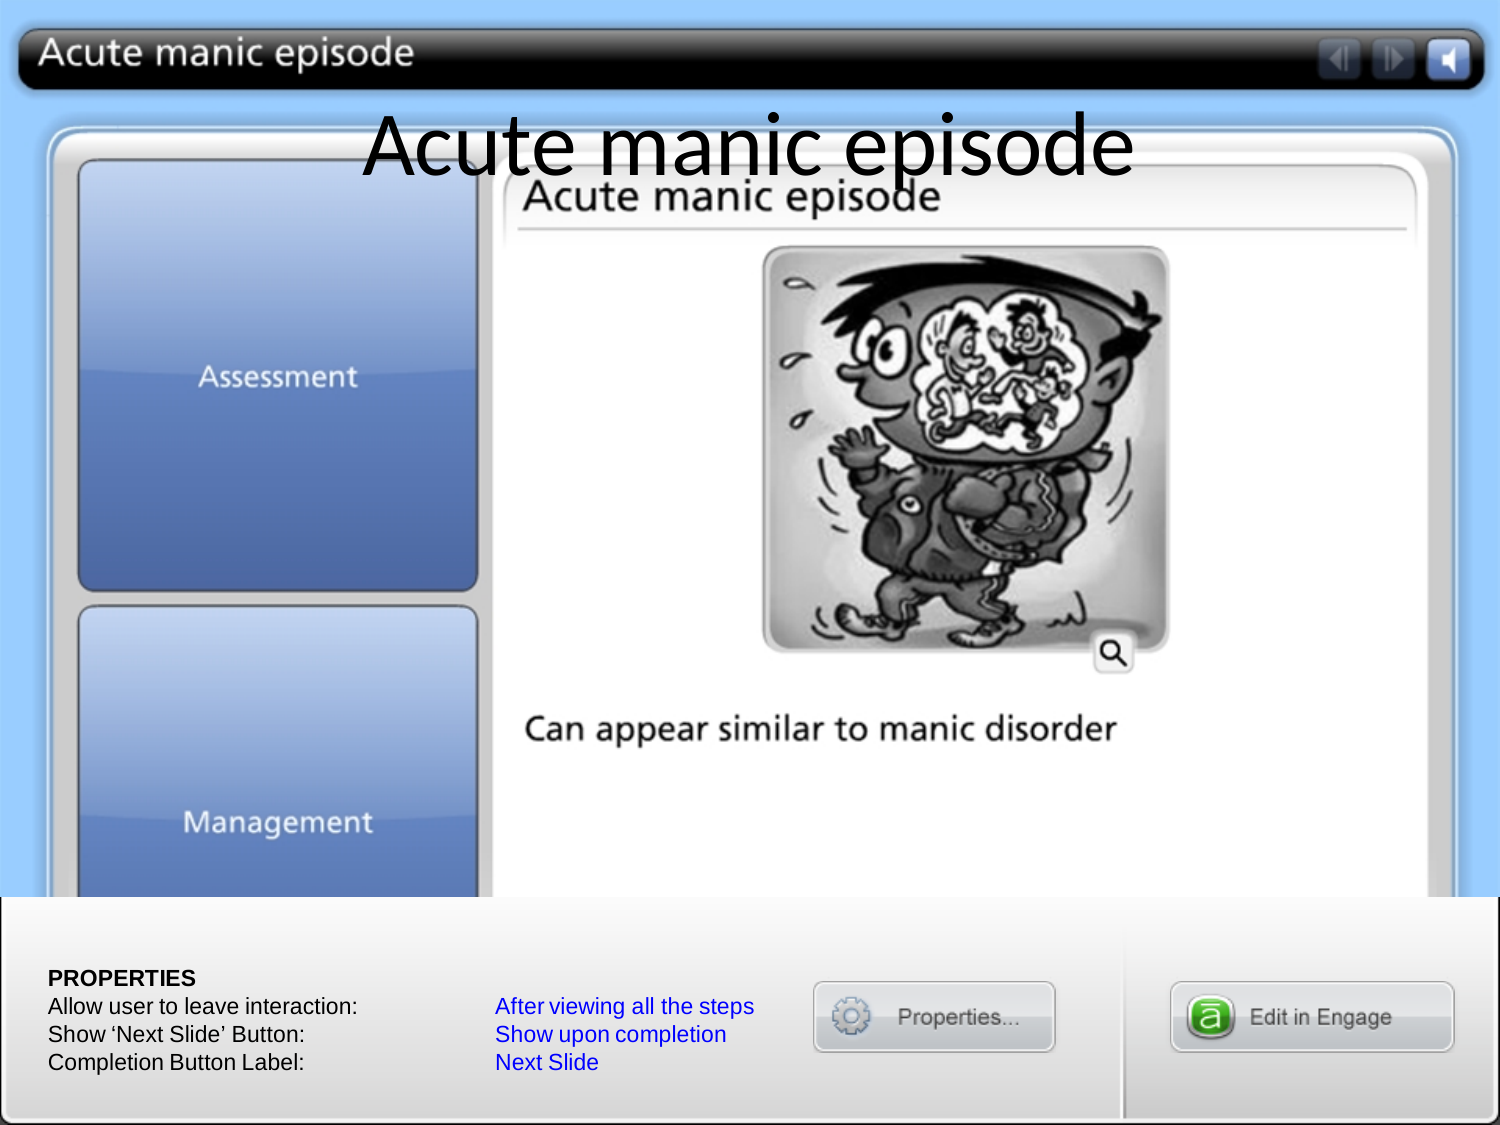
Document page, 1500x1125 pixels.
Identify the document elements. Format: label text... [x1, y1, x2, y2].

picture [0, 0, 1500, 1125]
title Acute manic episode [75, 45, 1425, 233]
